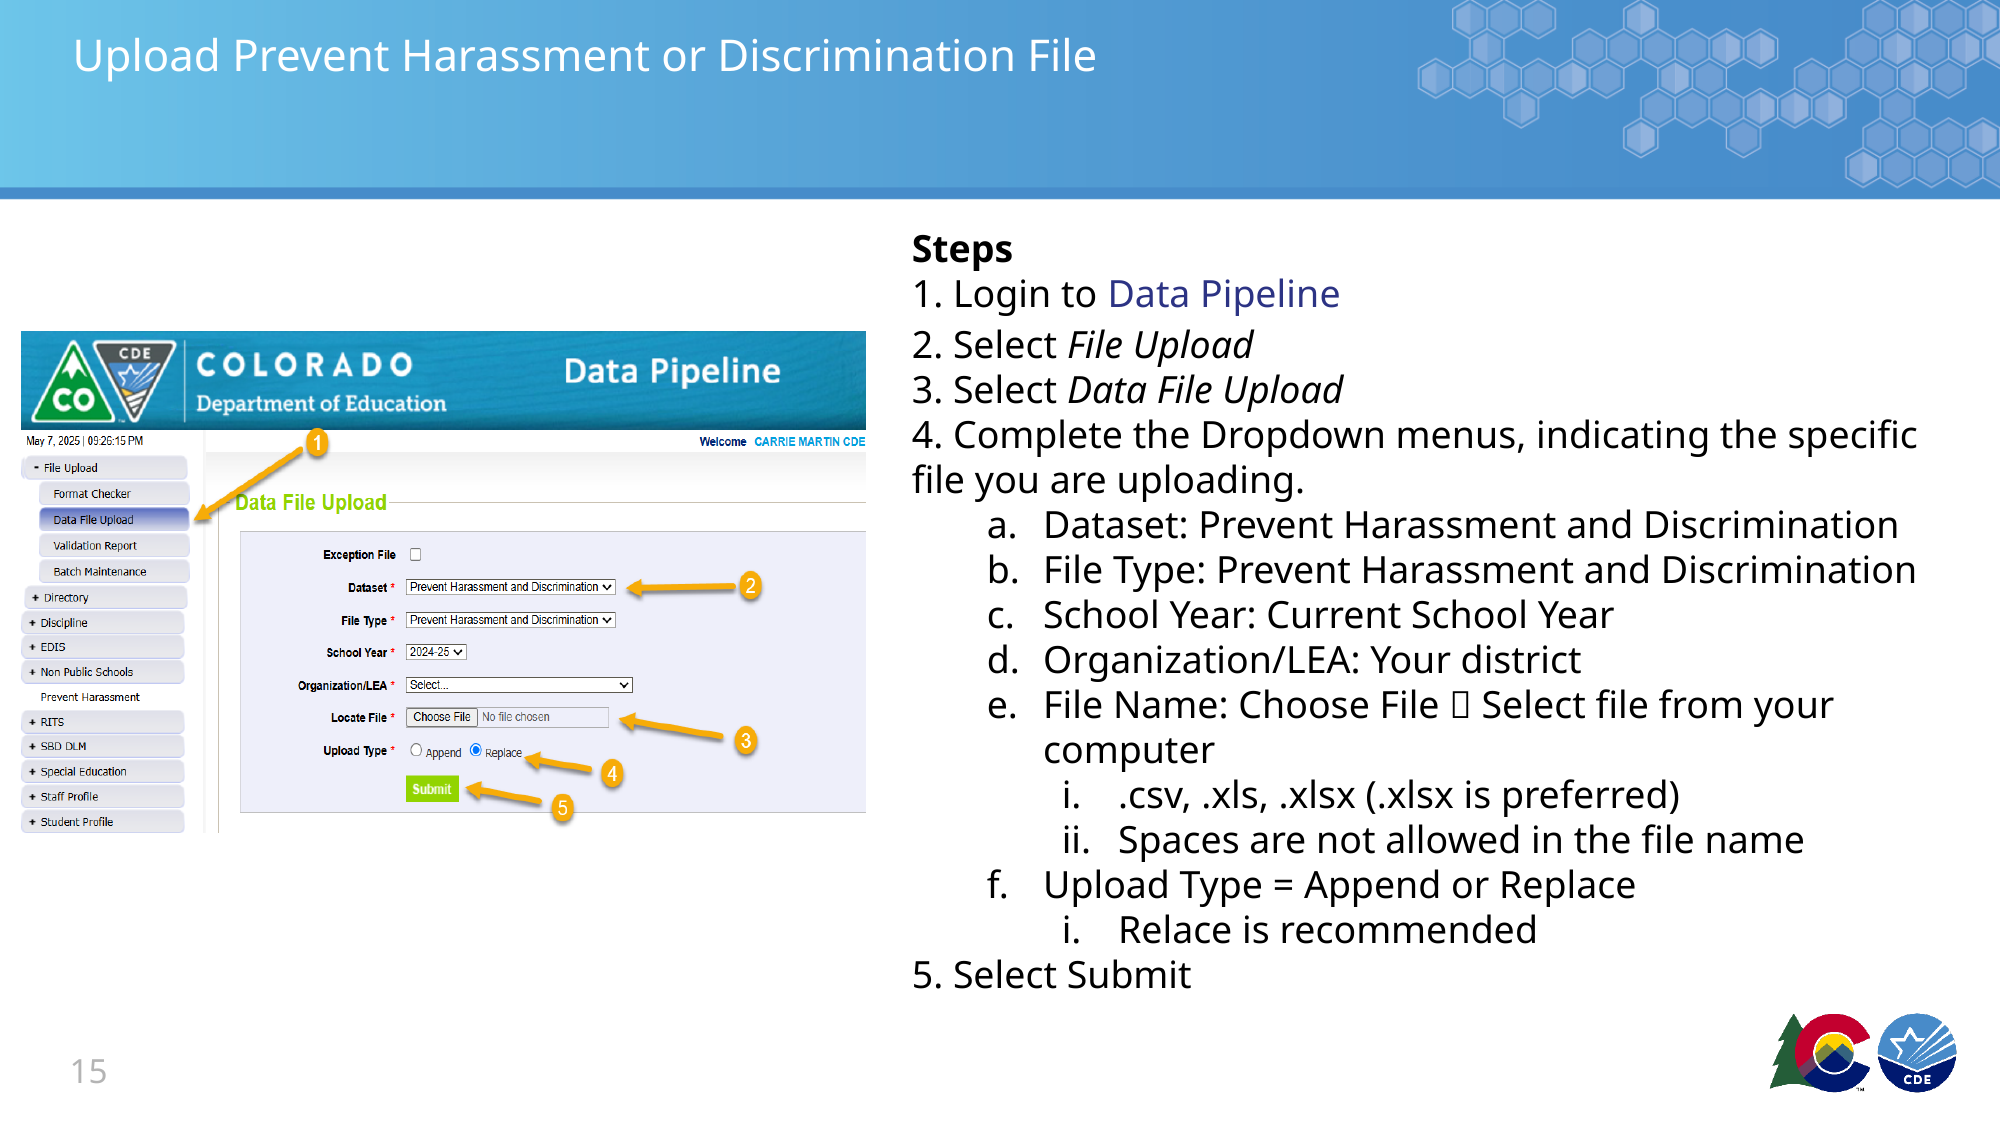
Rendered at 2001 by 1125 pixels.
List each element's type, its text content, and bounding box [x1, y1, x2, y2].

text_box Steps 1. Login to Data Pipeline 2. Select File Upload 3. Select Data File Upload 4. Complete the Dropdown menus, indicating the specific file you are uploading. Dataset: Prevent Harassment and Discrimination File Type: Prevent Harassment and Discrimination School Year: Current School Year Organization/LEA: Your district File Name: Choose File  Select file from your computer .csv, .xls, .xlsx (.xlsx is preferred) Spaces are not allowed in the file name Upload Type = Append or Replace Relace is recommended 5. Select Submit [897, 217, 1959, 1004]
picture [1768, 1012, 1957, 1093]
picture [836, 416, 851, 425]
picture [0, 0, 2000, 200]
picture [21, 331, 866, 833]
slide_number 15 [54, 1042, 191, 1103]
title Upload Prevent Harassment or Discrimination File [72, 33, 1928, 182]
